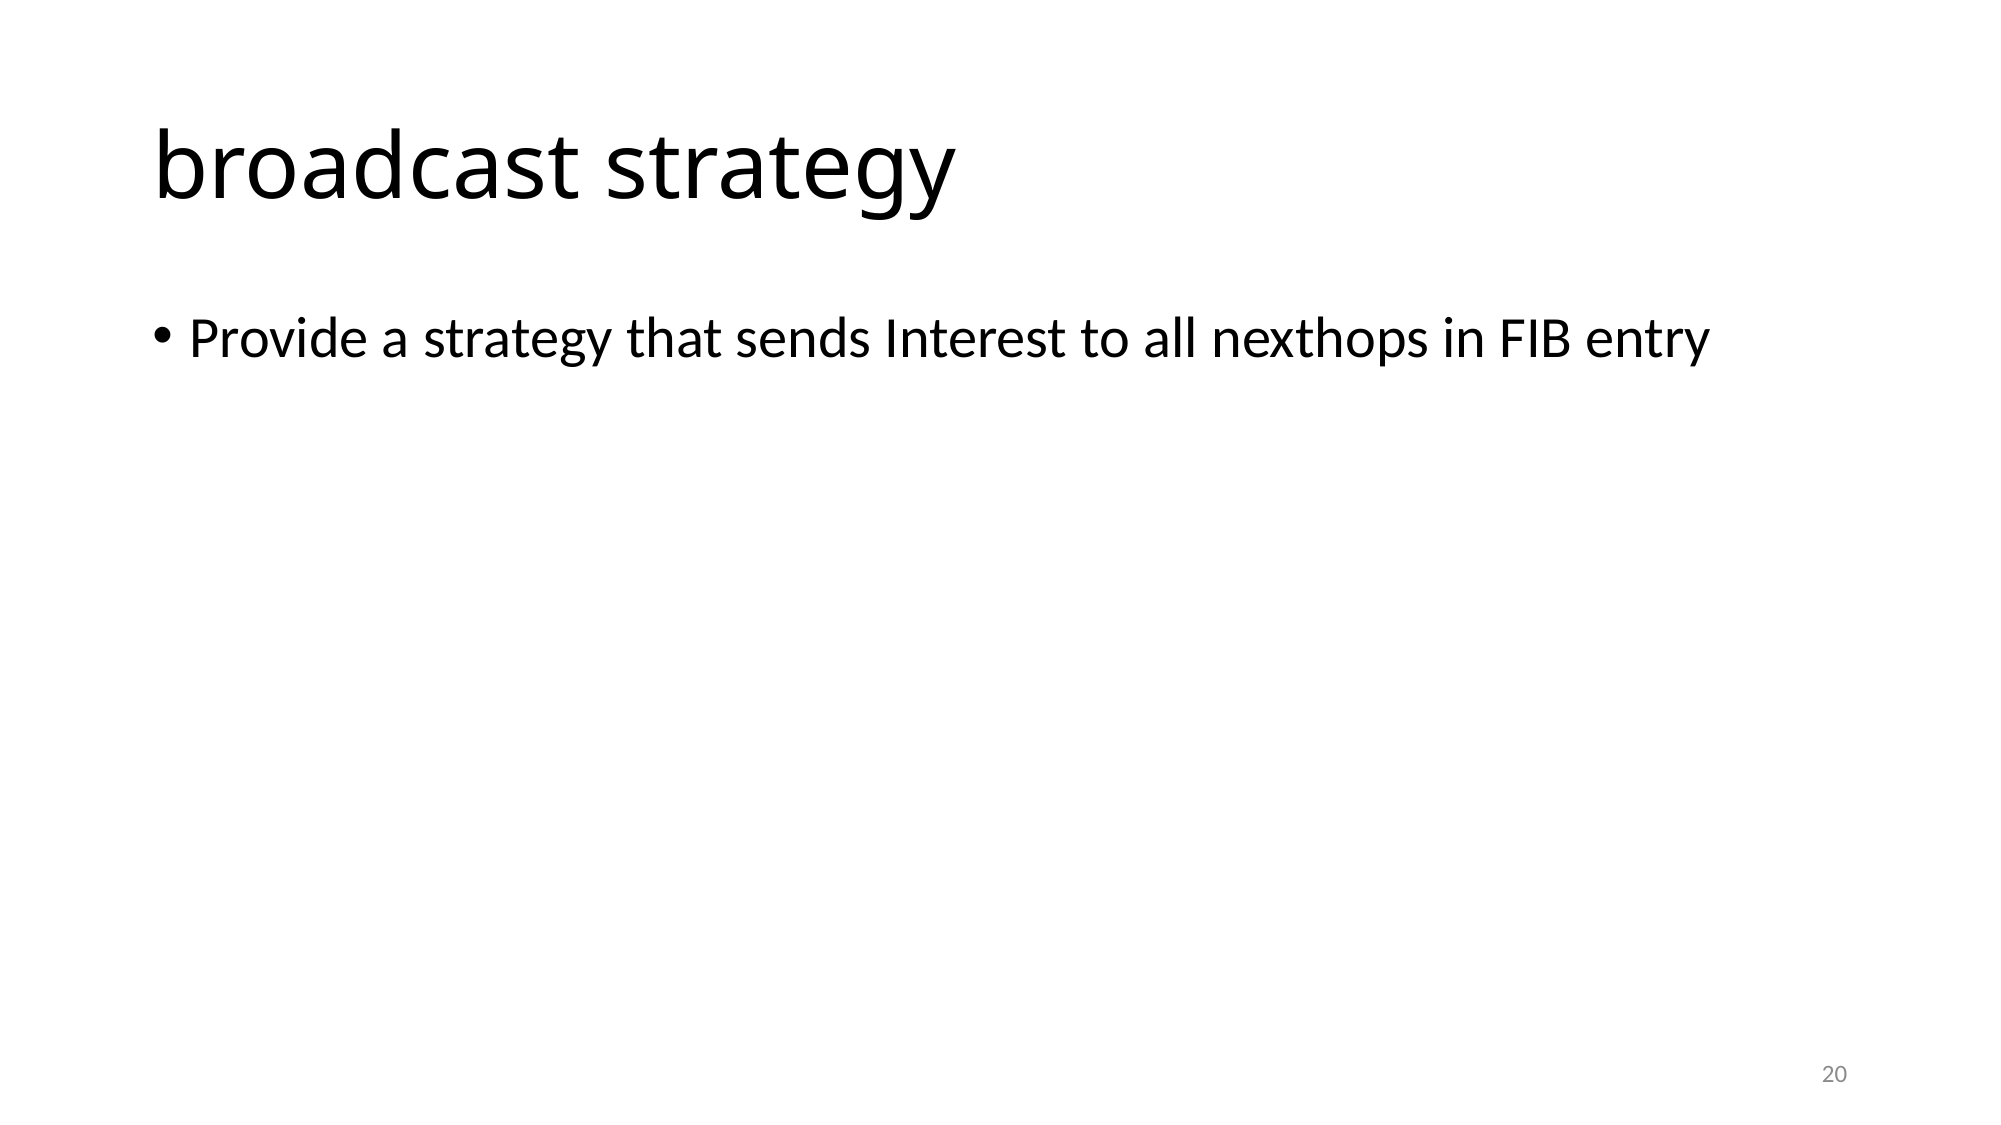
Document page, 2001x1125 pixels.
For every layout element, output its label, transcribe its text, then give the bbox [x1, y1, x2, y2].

list Provide a strategy that sends Interest to all nexthops in FIB entry [137, 299, 1863, 1014]
title broadcast strategy [137, 59, 1863, 278]
slide_number 20 [1412, 1042, 1863, 1103]
